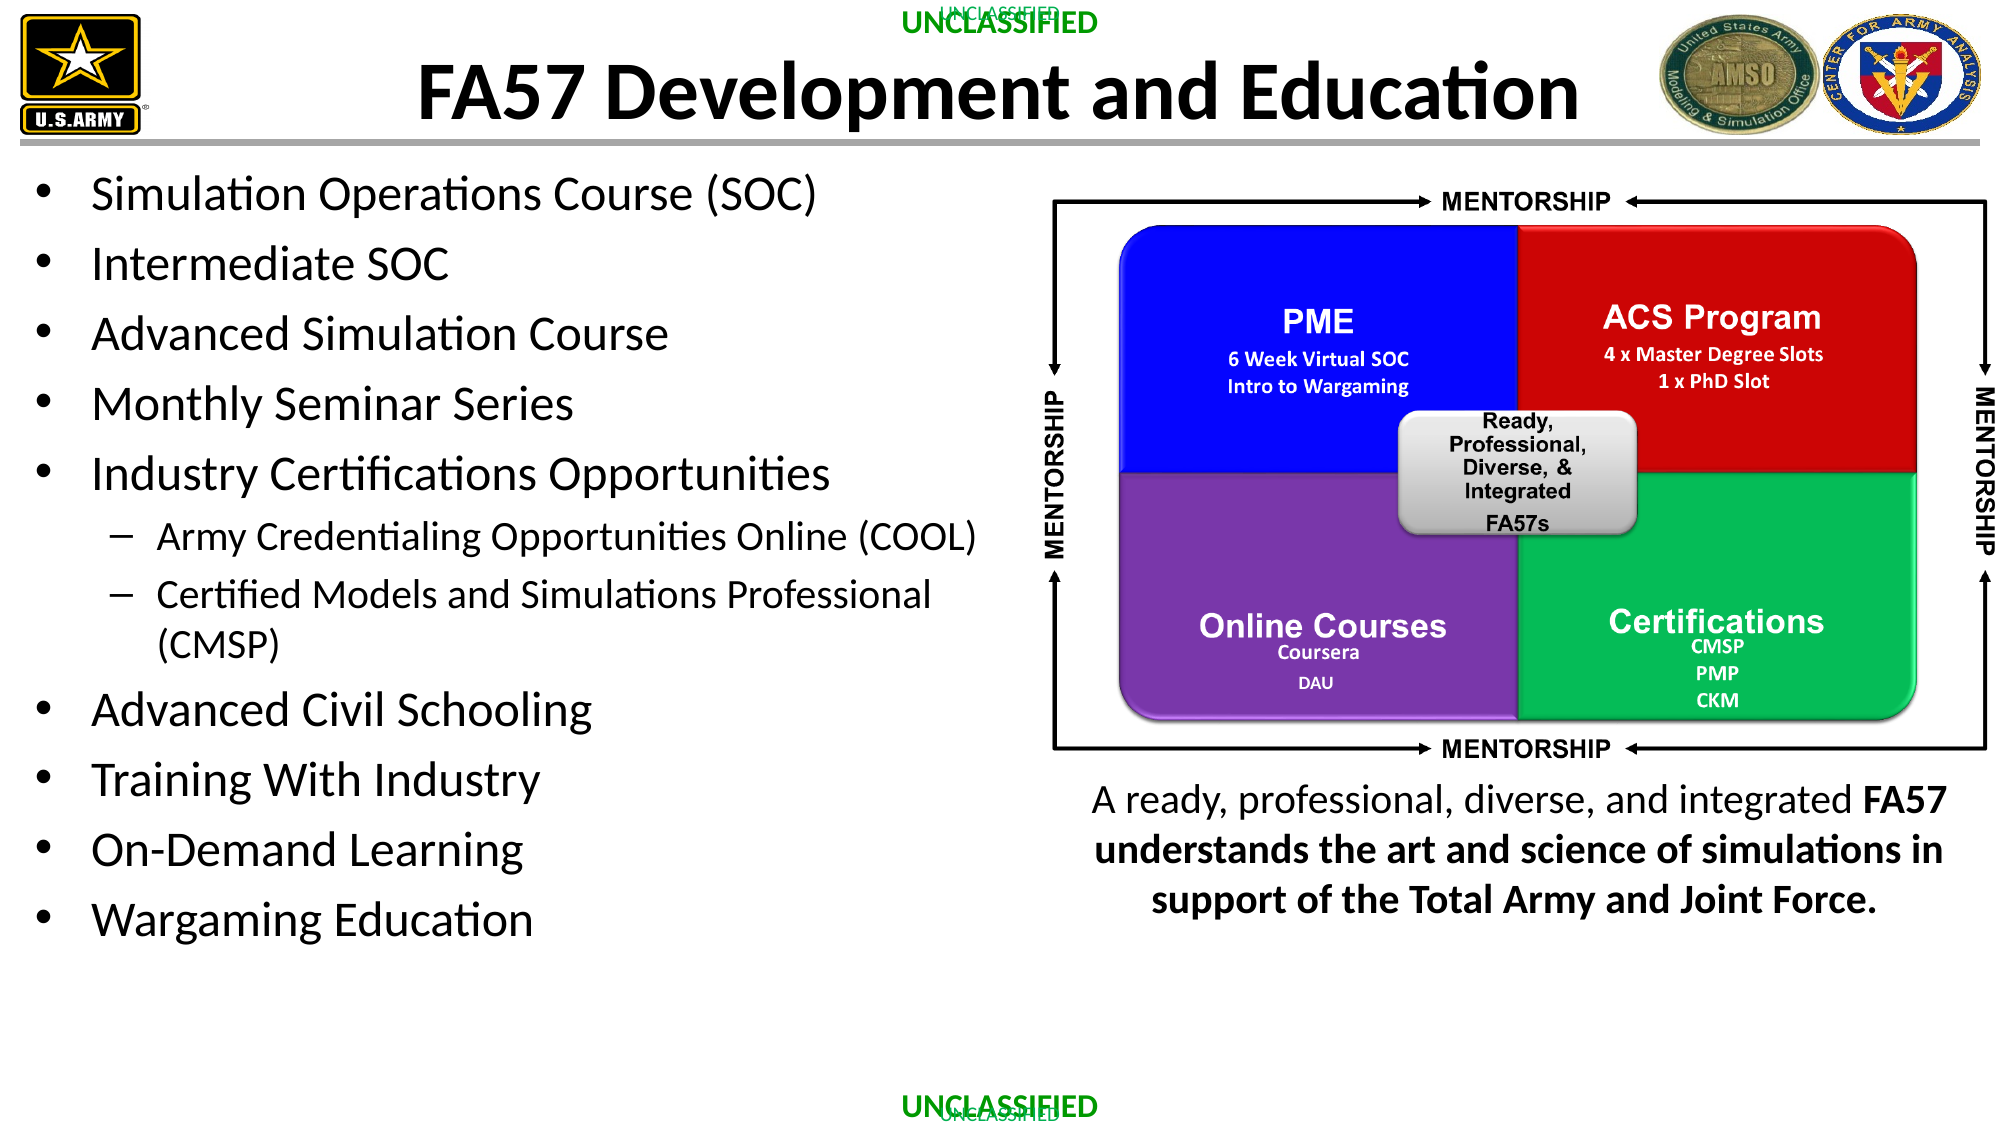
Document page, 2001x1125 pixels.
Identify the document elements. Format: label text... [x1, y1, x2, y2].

text_box A ready, professional, diverse, and integrated FA57 understands the art and science of simulations in support of the Total Army and Joint Force. [1083, 787, 2000, 1030]
text_box Simulation Operations Course (SOC) Intermediate SOC Advanced Simulation Course Monthly Seminar Series Industry Certifications Opportunities Army Credentialing Opportunities Online (COOL) Certified Models and Simulations Professional (CMSP) Advanced Civil Schooling Training With Industry On-Demand Learning Wargaming Education [20, 152, 917, 1083]
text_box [922, 0, 1078, 1125]
picture [1078, 177, 2000, 779]
title FA57 Development and Education [0, 0, 917, 138]
title FA57 Development and Education [1083, 0, 2000, 138]
